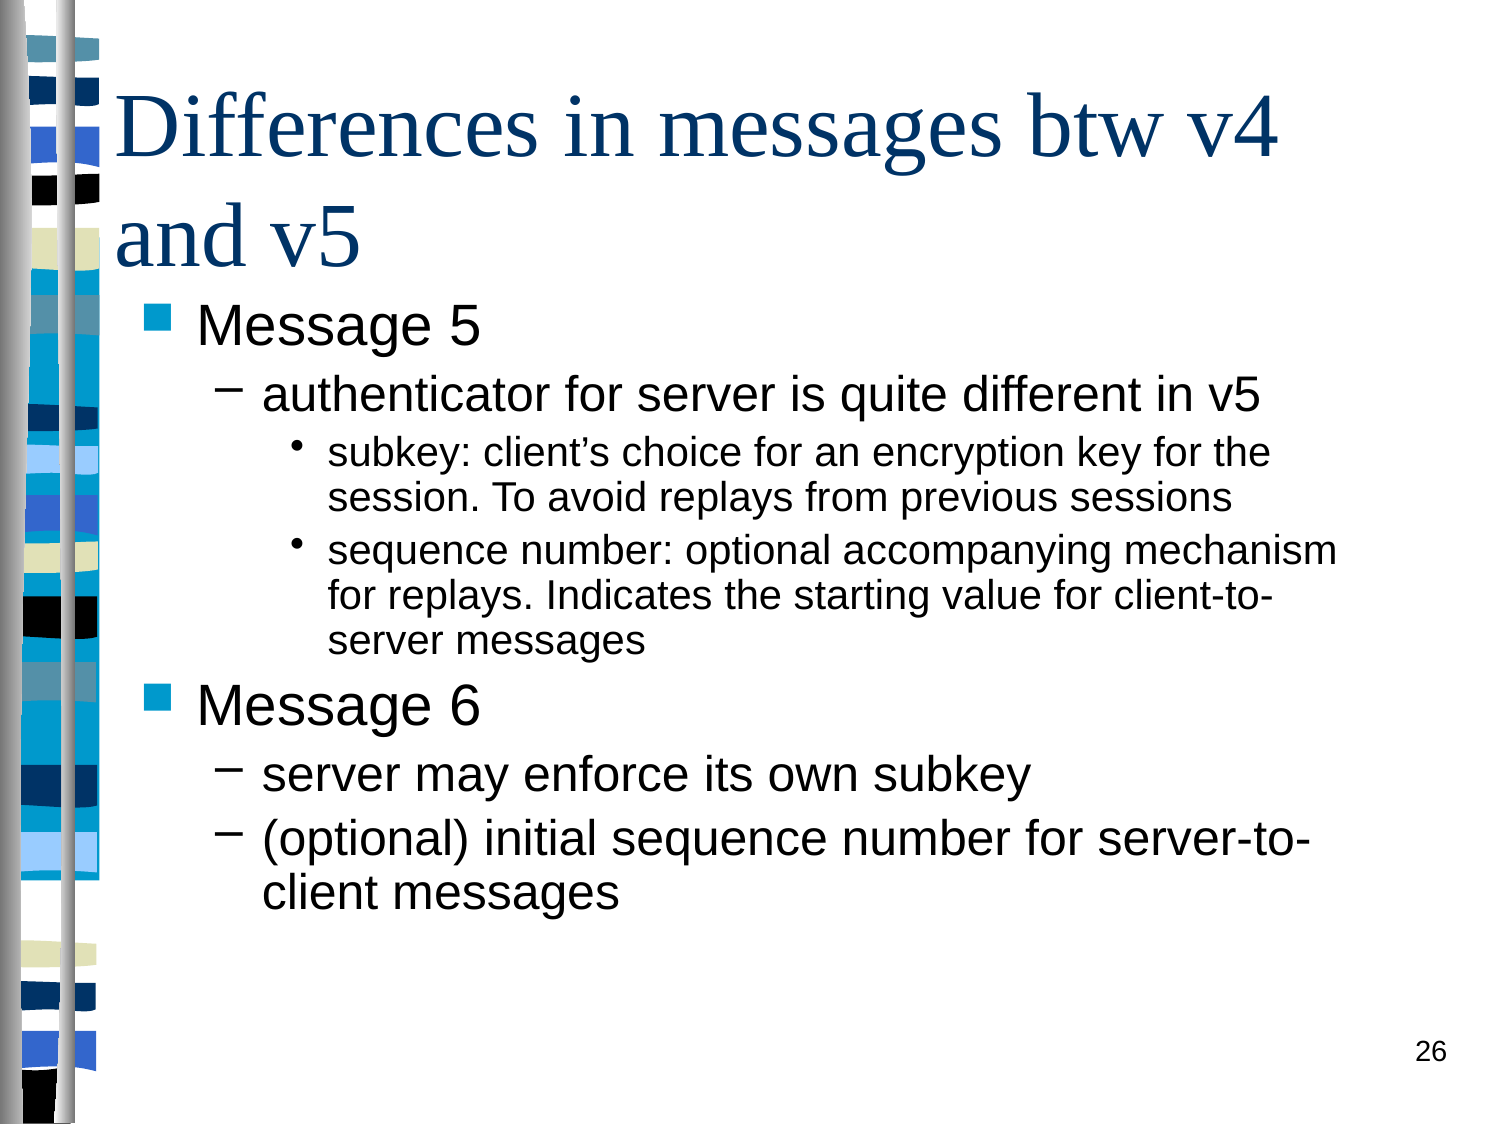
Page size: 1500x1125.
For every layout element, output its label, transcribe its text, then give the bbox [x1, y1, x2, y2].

list Message 5 authenticator for server is quite different in v5 subkey: client’s choice for an encryption key for the session. To avoid replays from previous sessions sequence number: optional accompanying mechanism for replays. Indicates the starting value for client-to-server messages Message 6 server may enforce its own subkey (optional) initial sequence number for server-to-client messages [125, 287, 1400, 975]
title Differences in messages btw v4 and v5 [99, 125, 1438, 225]
slide_number 26 [1149, 1024, 1463, 1101]
